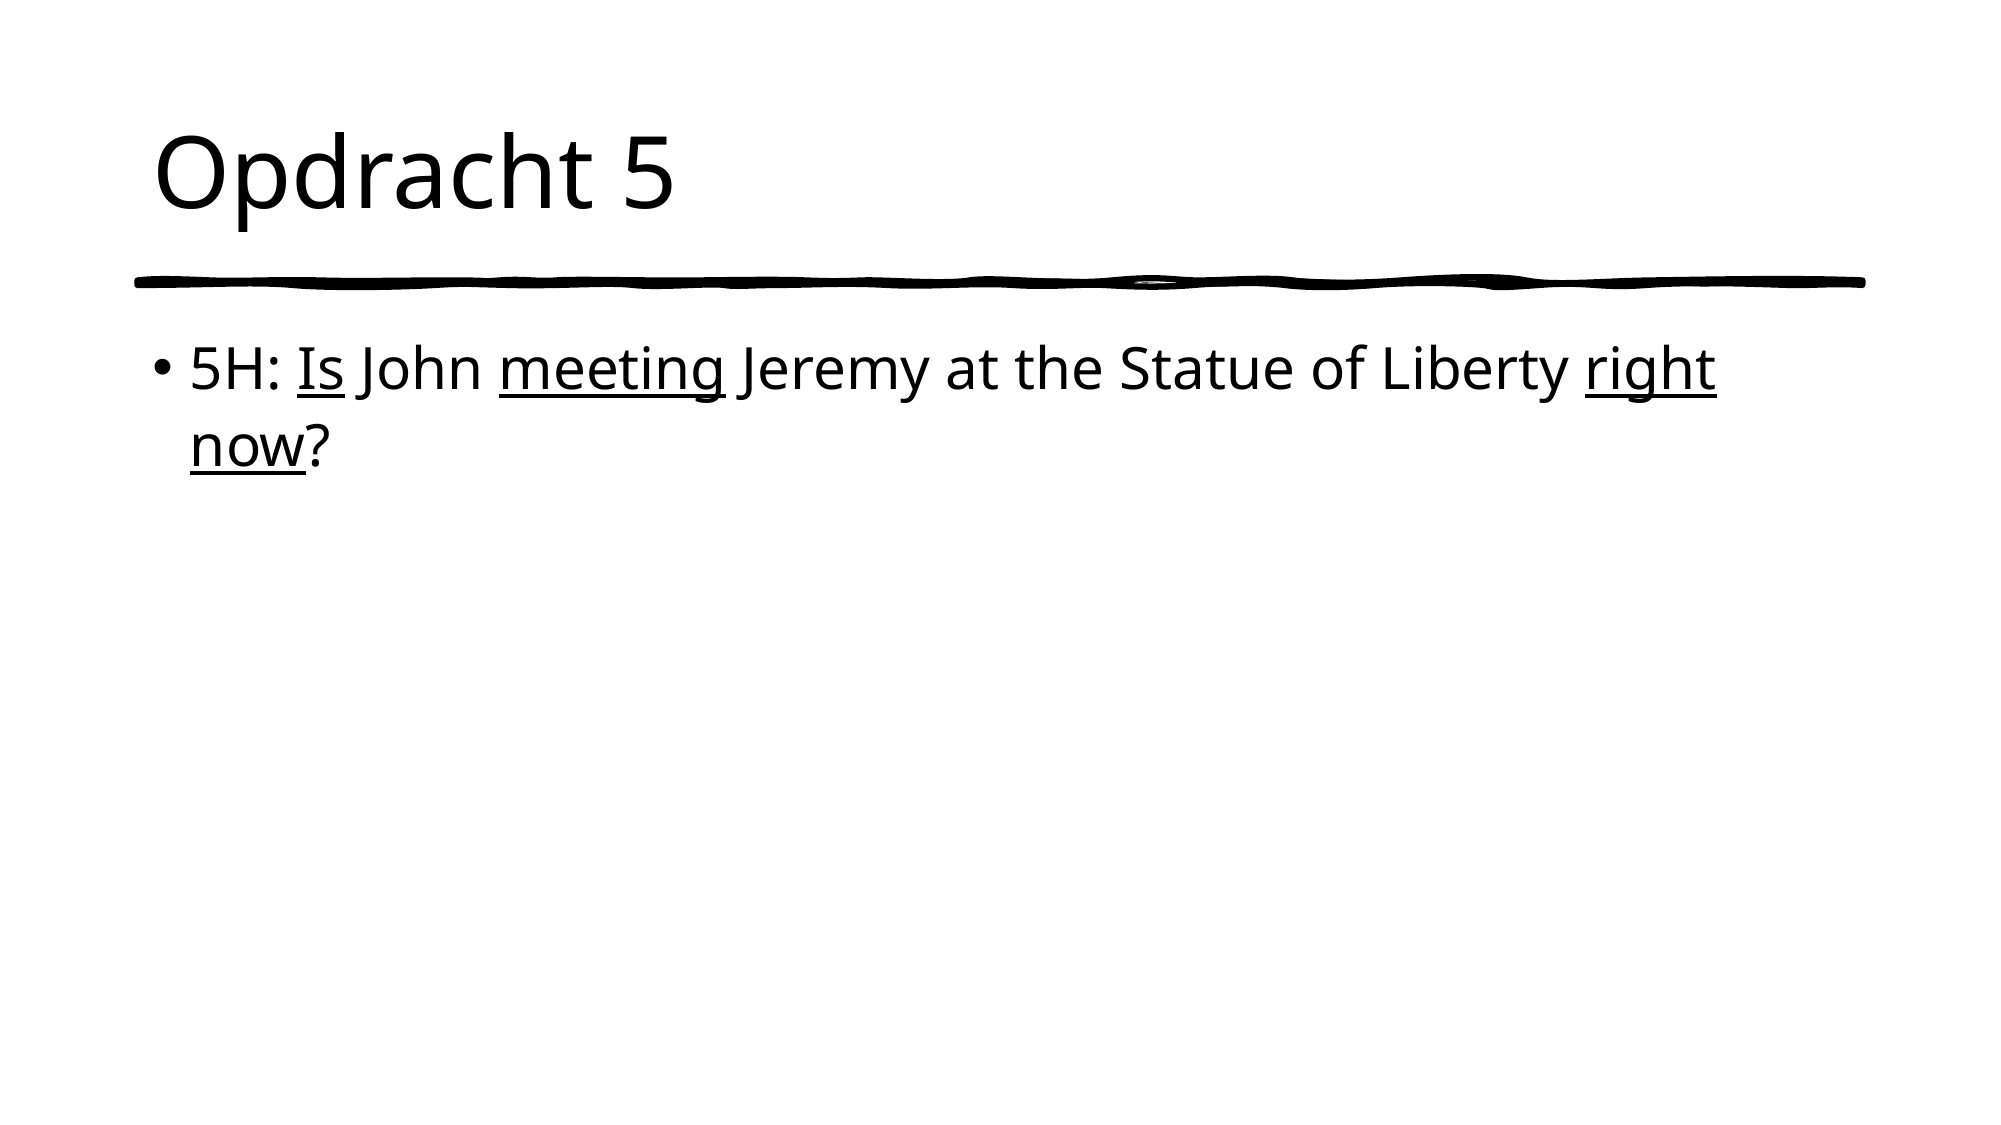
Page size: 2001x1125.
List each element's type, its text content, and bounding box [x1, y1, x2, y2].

title Opdracht 5 [137, 59, 1863, 278]
list 5H: Is John meeting Jeremy at the Statue of Liberty right now? [137, 316, 1863, 1014]
